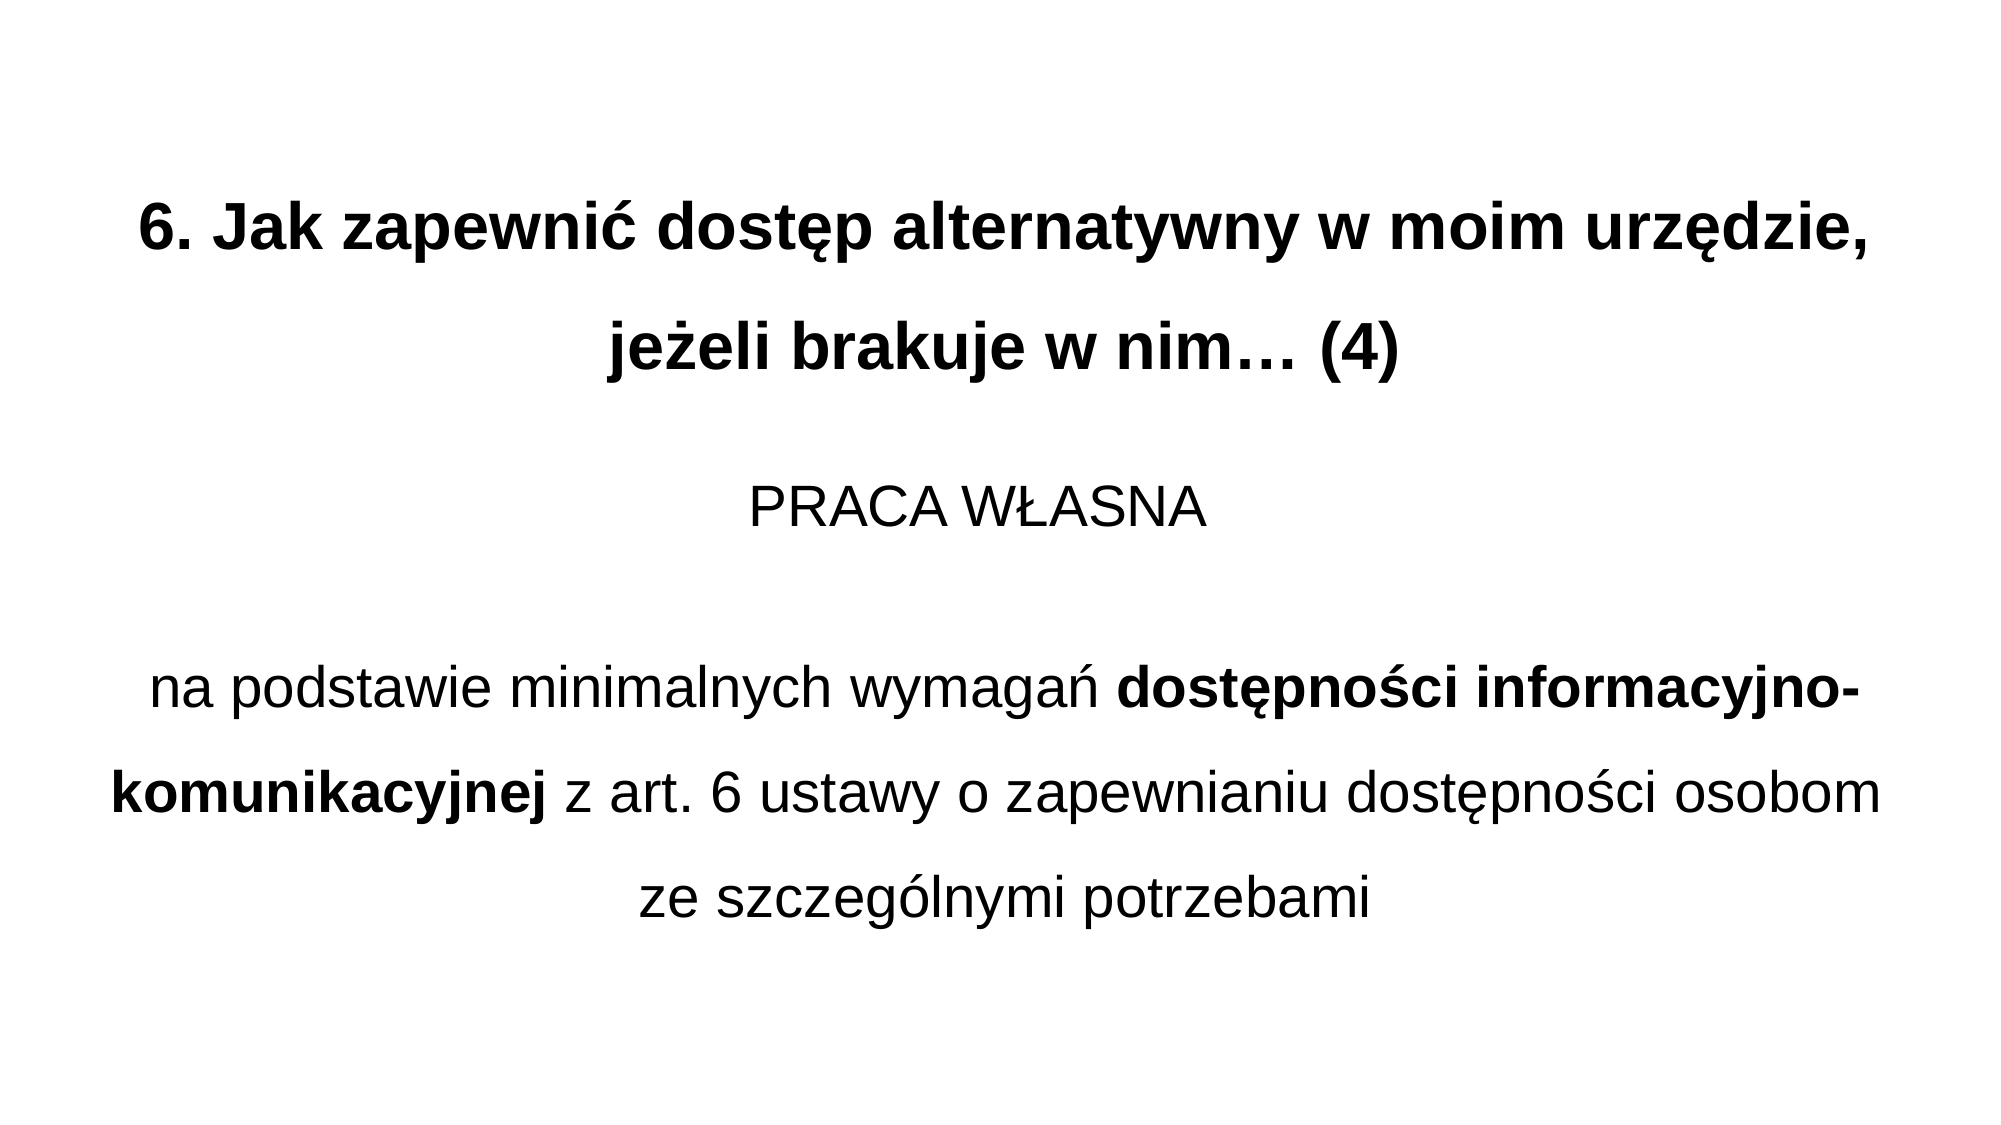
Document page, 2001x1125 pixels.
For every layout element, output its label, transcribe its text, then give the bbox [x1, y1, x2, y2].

text_box 6. Jak zapewnić dostęp alternatywny w moim urzędzie, jeżeli brakuje w nim… (4) [69, 135, 1941, 390]
subtitle PRACA WŁASNA [733, 468, 1278, 547]
text_box na podstawie minimalnych wymagań dostępności informacyjno-komunikacyjnej z art. 6 ustawy o zapewnianiu dostępności osobom ze szczególnymi potrzebami [53, 606, 1957, 937]
